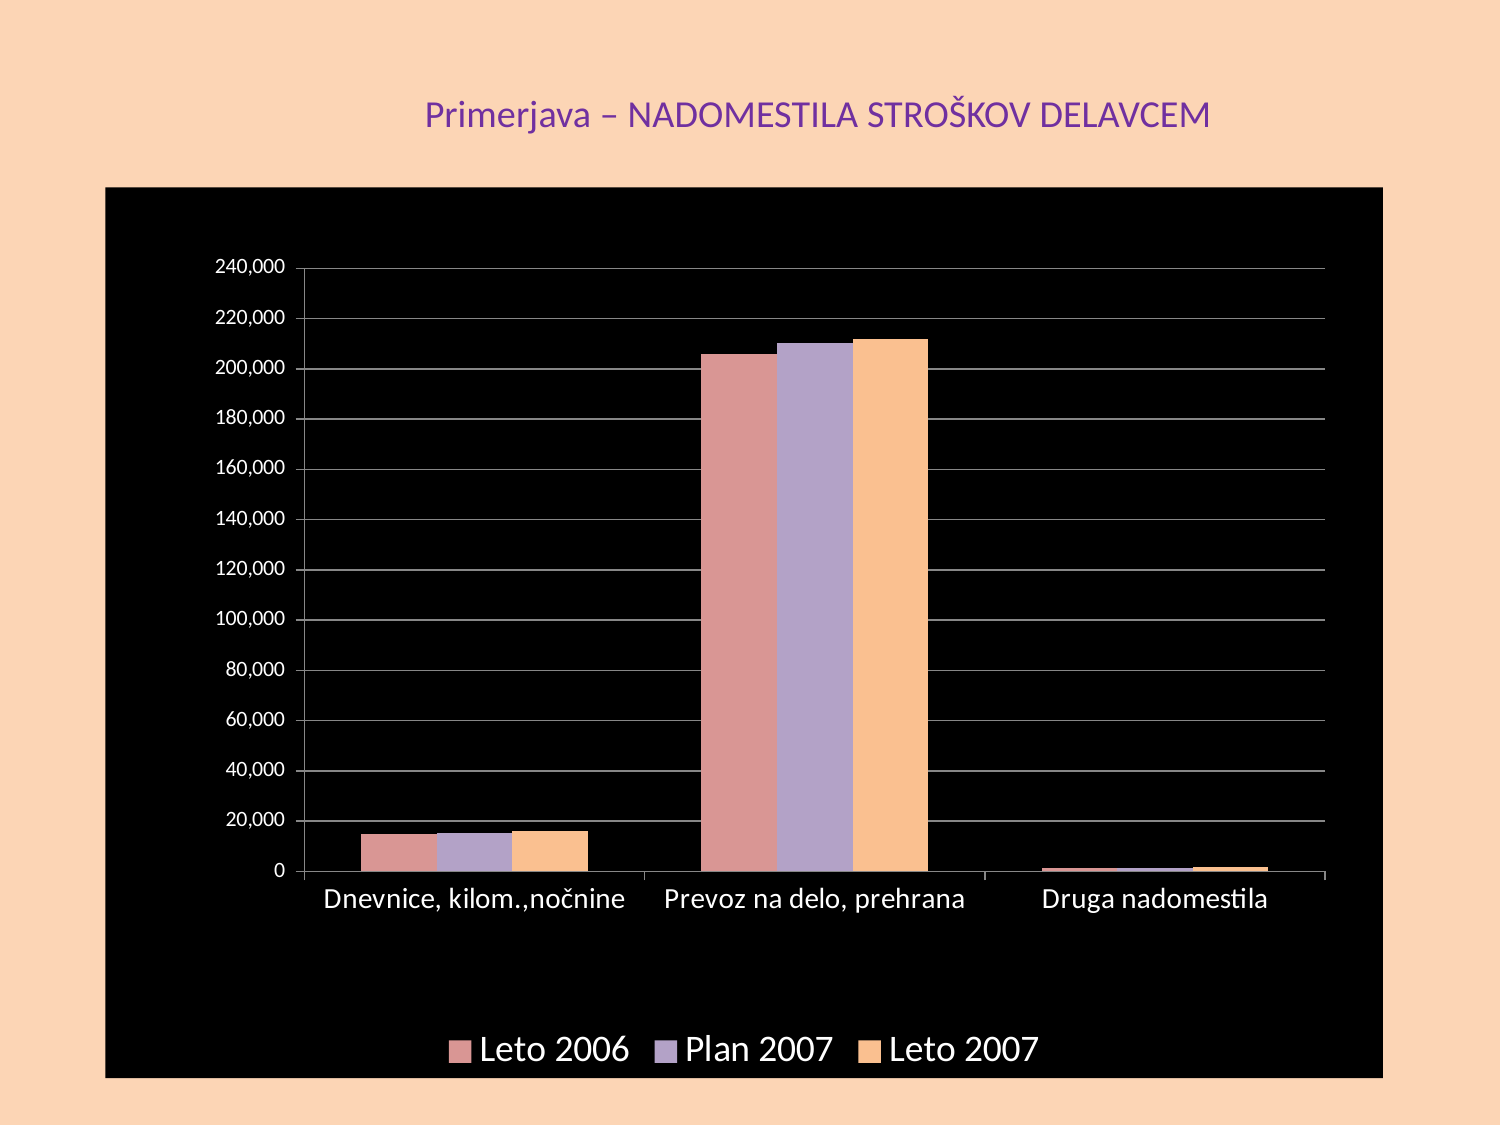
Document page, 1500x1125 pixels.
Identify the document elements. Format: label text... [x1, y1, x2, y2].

chart [105, 187, 1383, 1079]
title Primerjava – NADOMESTILA STROŠKOV DELAVCEM [257, 82, 1388, 193]
